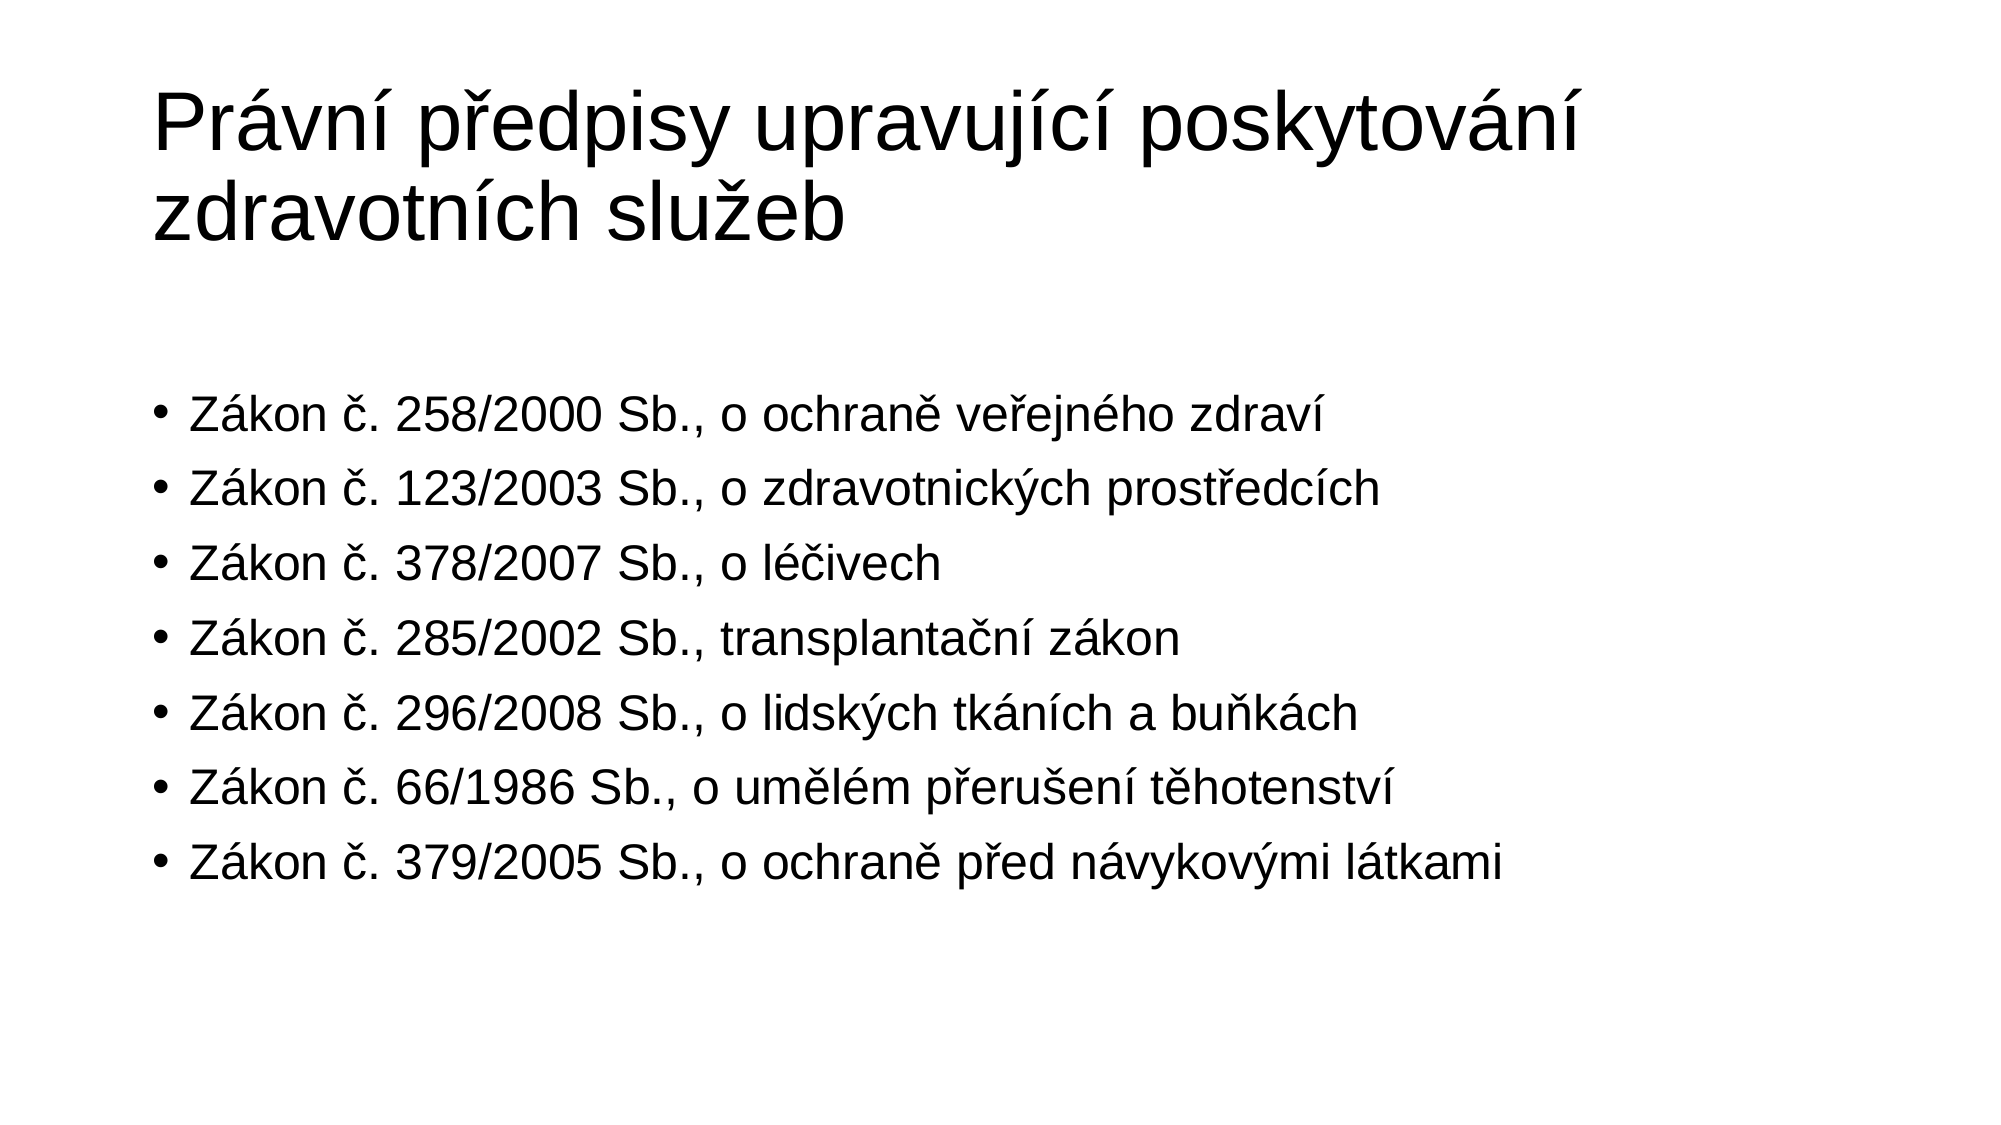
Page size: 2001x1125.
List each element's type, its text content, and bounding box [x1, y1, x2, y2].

list Zákon č. 258/2000 Sb., o ochraně veřejného zdraví Zákon č. 123/2003 Sb., o zdravotnických prostředcích Zákon č. 378/2007 Sb., o léčivech Zákon č. 285/2002 Sb., transplantační zákon Zákon č. 296/2008 Sb., o lidských tkáních a buňkách Zákon č. 66/1986 Sb., o umělém přerušení těhotenství Zákon č. 379/2005 Sb., o ochraně před návykovými látkami [137, 299, 1863, 1014]
title Právní předpisy upravující poskytování zdravotních služeb [137, 59, 1863, 278]
